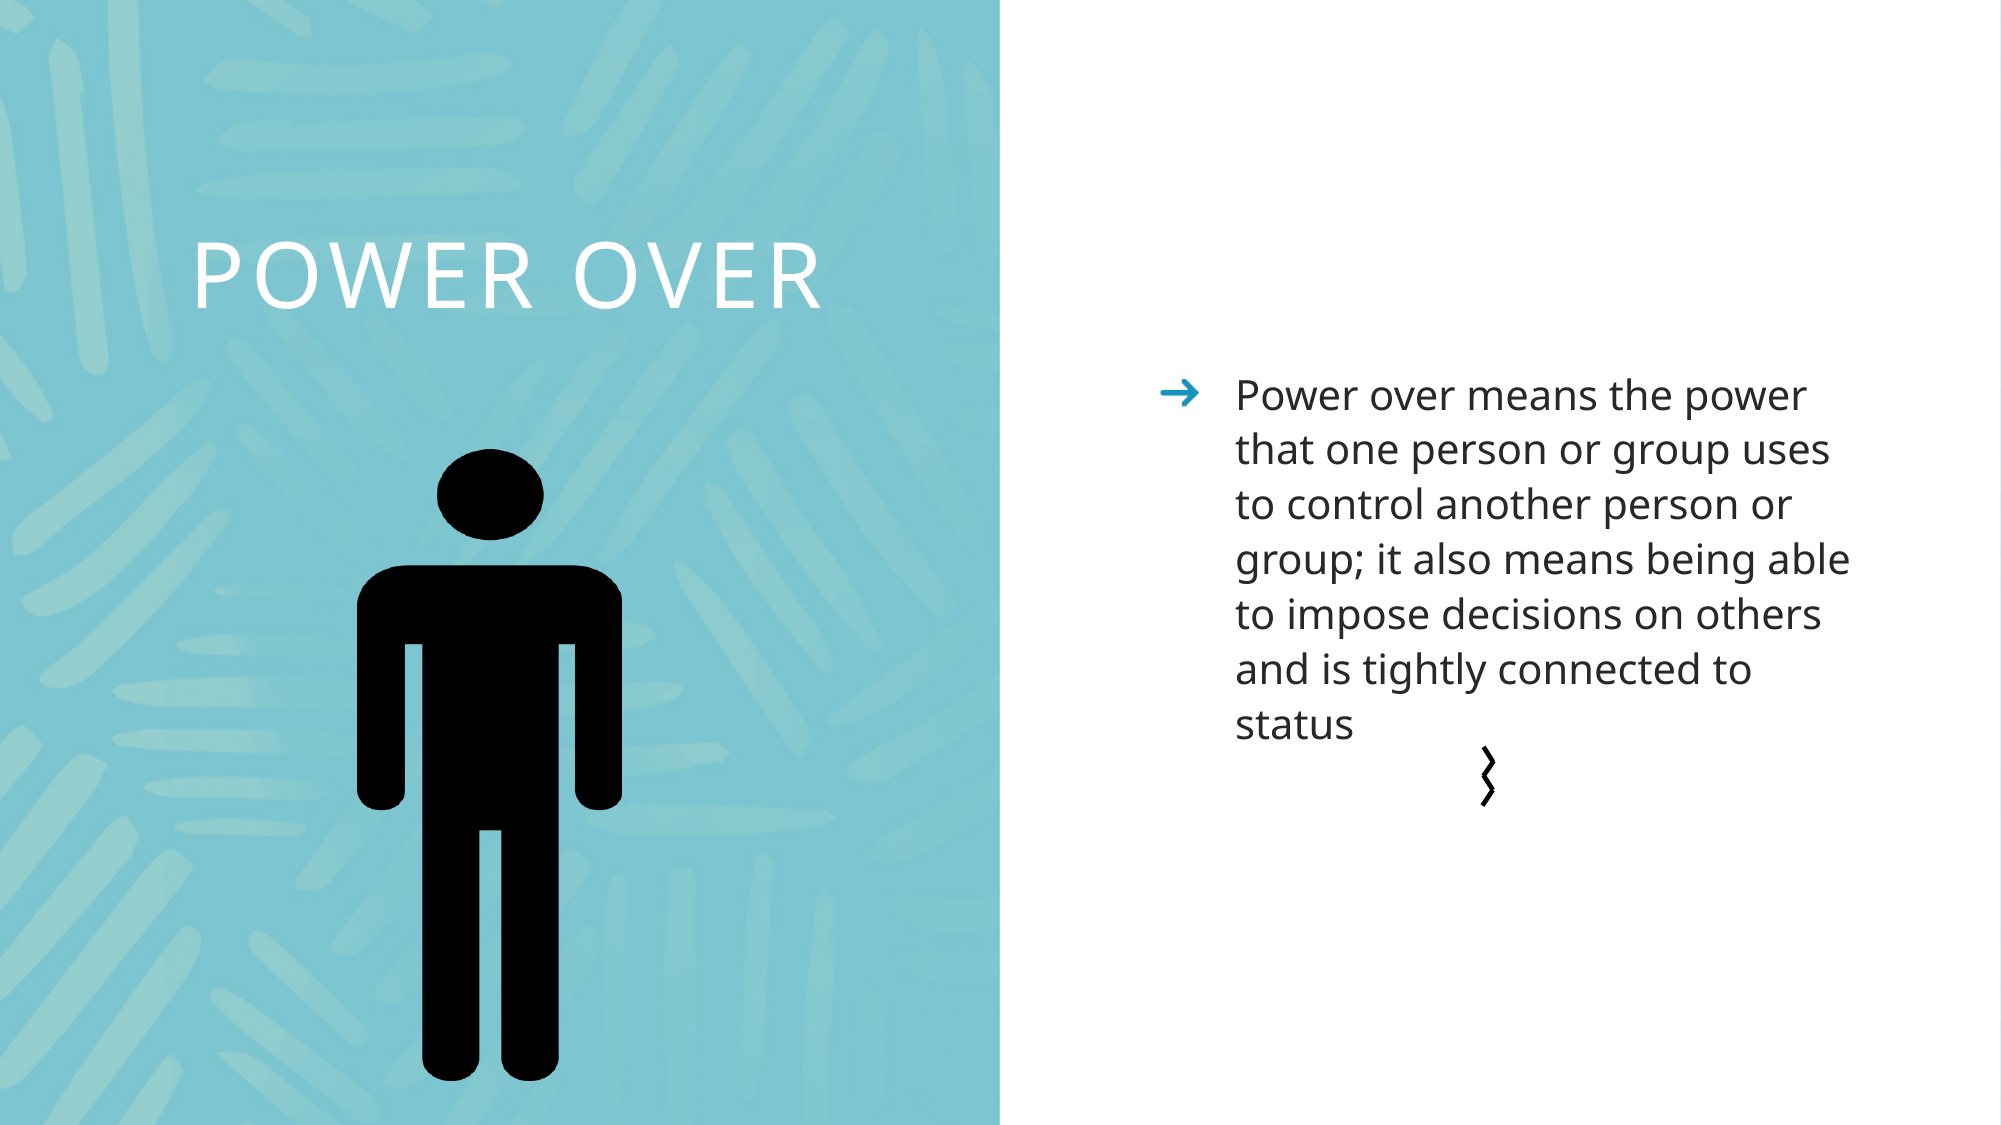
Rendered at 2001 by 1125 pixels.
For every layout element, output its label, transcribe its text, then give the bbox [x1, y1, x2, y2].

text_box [1483, 760, 1494, 777]
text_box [1482, 789, 1494, 806]
title Power Over [115, 155, 898, 409]
picture [0, 0, 2001, 1125]
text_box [1483, 746, 1494, 756]
list Power over means the power that one person or group uses to control another person or group; it also means being able to impose decisions on others and is tightly connected to status [1152, 140, 1888, 971]
